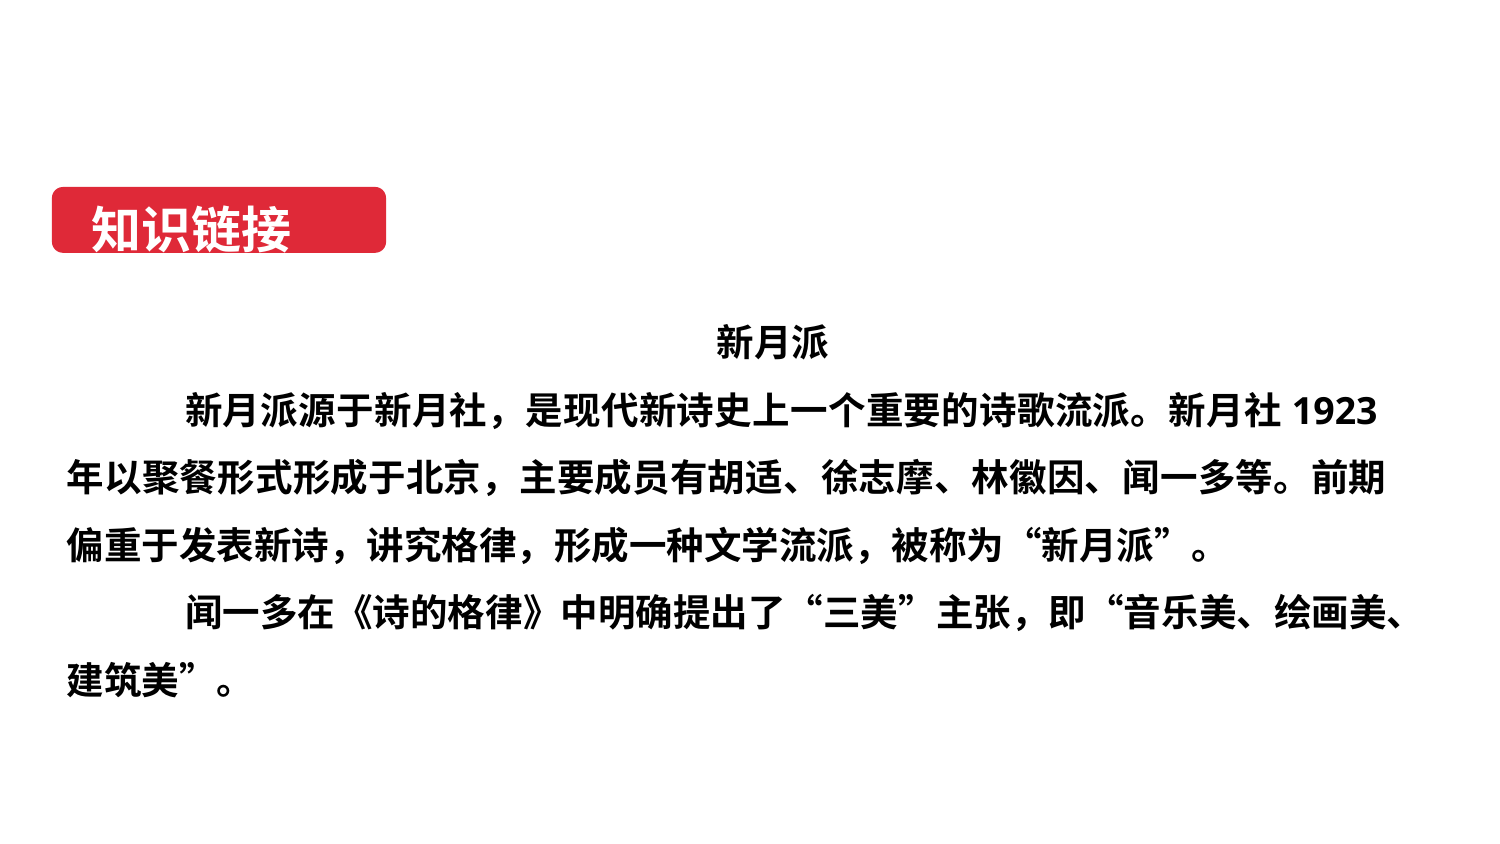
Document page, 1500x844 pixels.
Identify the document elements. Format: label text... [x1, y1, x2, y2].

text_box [51, 186, 387, 266]
text_box 新月派 新月派源于新月社，是现代新诗史上一个重要的诗歌流派。新月社1923年以聚餐形式形成于北京，主要成员有胡适、徐志摩、林徽因、闻一多等。前期偏重于发表新诗，讲究格律，形成一种文学流派，被称为“新月派”。 闻一多在《诗的格律》中明确提出了“三美”主张，即“音乐美、绘画美、建筑美”。 [52, 289, 1402, 710]
